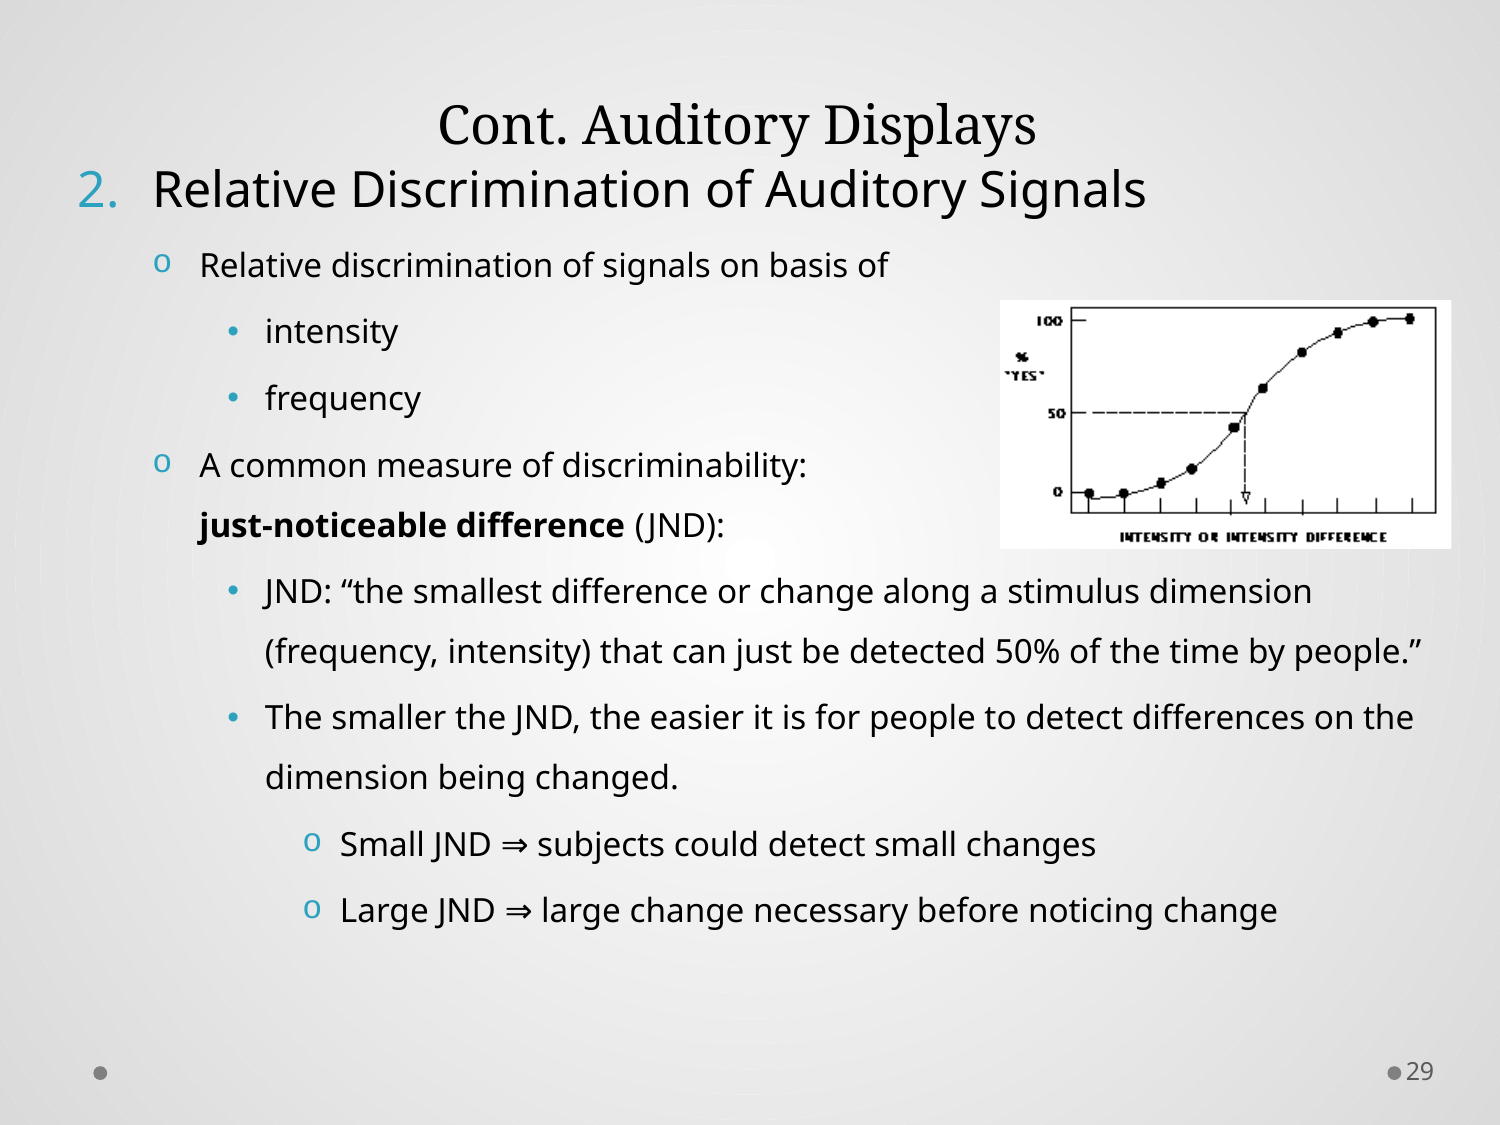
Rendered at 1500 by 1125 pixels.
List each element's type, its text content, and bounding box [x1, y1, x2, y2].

picture [999, 299, 1452, 549]
slide_number 29 [1401, 1042, 1494, 1103]
title Cont. Auditory Displays [62, 62, 1413, 149]
list Relative Discrimination of Auditory Signals Relative discrimination of signals on basis of intensity frequency A common measure of discriminability: just-noticeable difference (JND): JND: “the smallest difference or change along a stimulus dimension (frequency, intensity) that can just be detected 50% of the time by people.” The smaller the JND, the easier it is for people to detect differences on the dimension being changed. Small JND ⇒ subjects could detect small changes Large JND ⇒ large change necessary before noticing change [62, 149, 1463, 1125]
